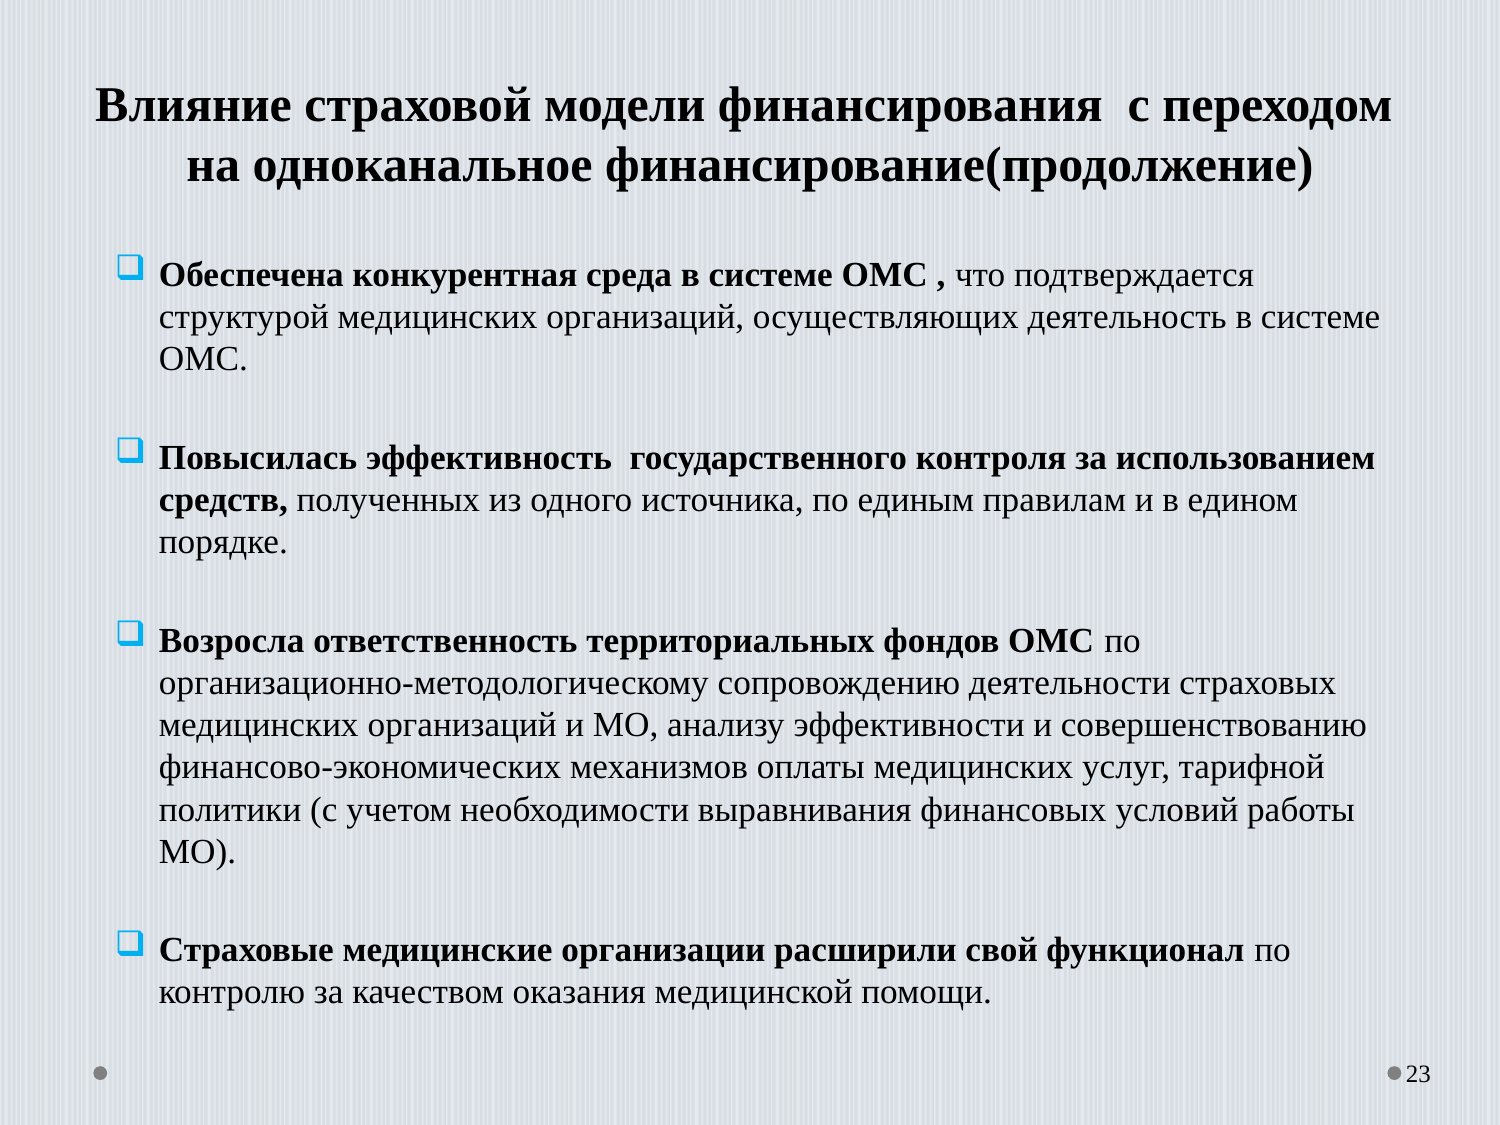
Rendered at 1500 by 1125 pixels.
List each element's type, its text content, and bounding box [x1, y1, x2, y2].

title Влияние страховой модели финансирования с переходом на одноканальное финансирование(продолжение) [75, 0, 1425, 263]
slide_number 23 [1401, 1042, 1494, 1103]
list Обеспечена конкурентная среда в системе ОМС , что подтверждается структурой медицинских организаций, осуществляющих деятельность в системе ОМС. Повысилась эффективность государственного контроля за использованием средств, полученных из одного источника, по единым правилам и в едином порядке. Возросла ответственность территориальных фондов ОМС по организационно-методологическому сопровождению деятельности страховых медицинских организаций и МО, анализу эффективности и совершенствованию финансово-экономических механизмов оплаты медицинских услуг, тарифной политики (с учетом необходимости выравнивания финансовых условий работы МО). Страховые медицинские организации расширили свой функционал по контролю за качеством оказания медицинской помощи. [99, 243, 1400, 1024]
